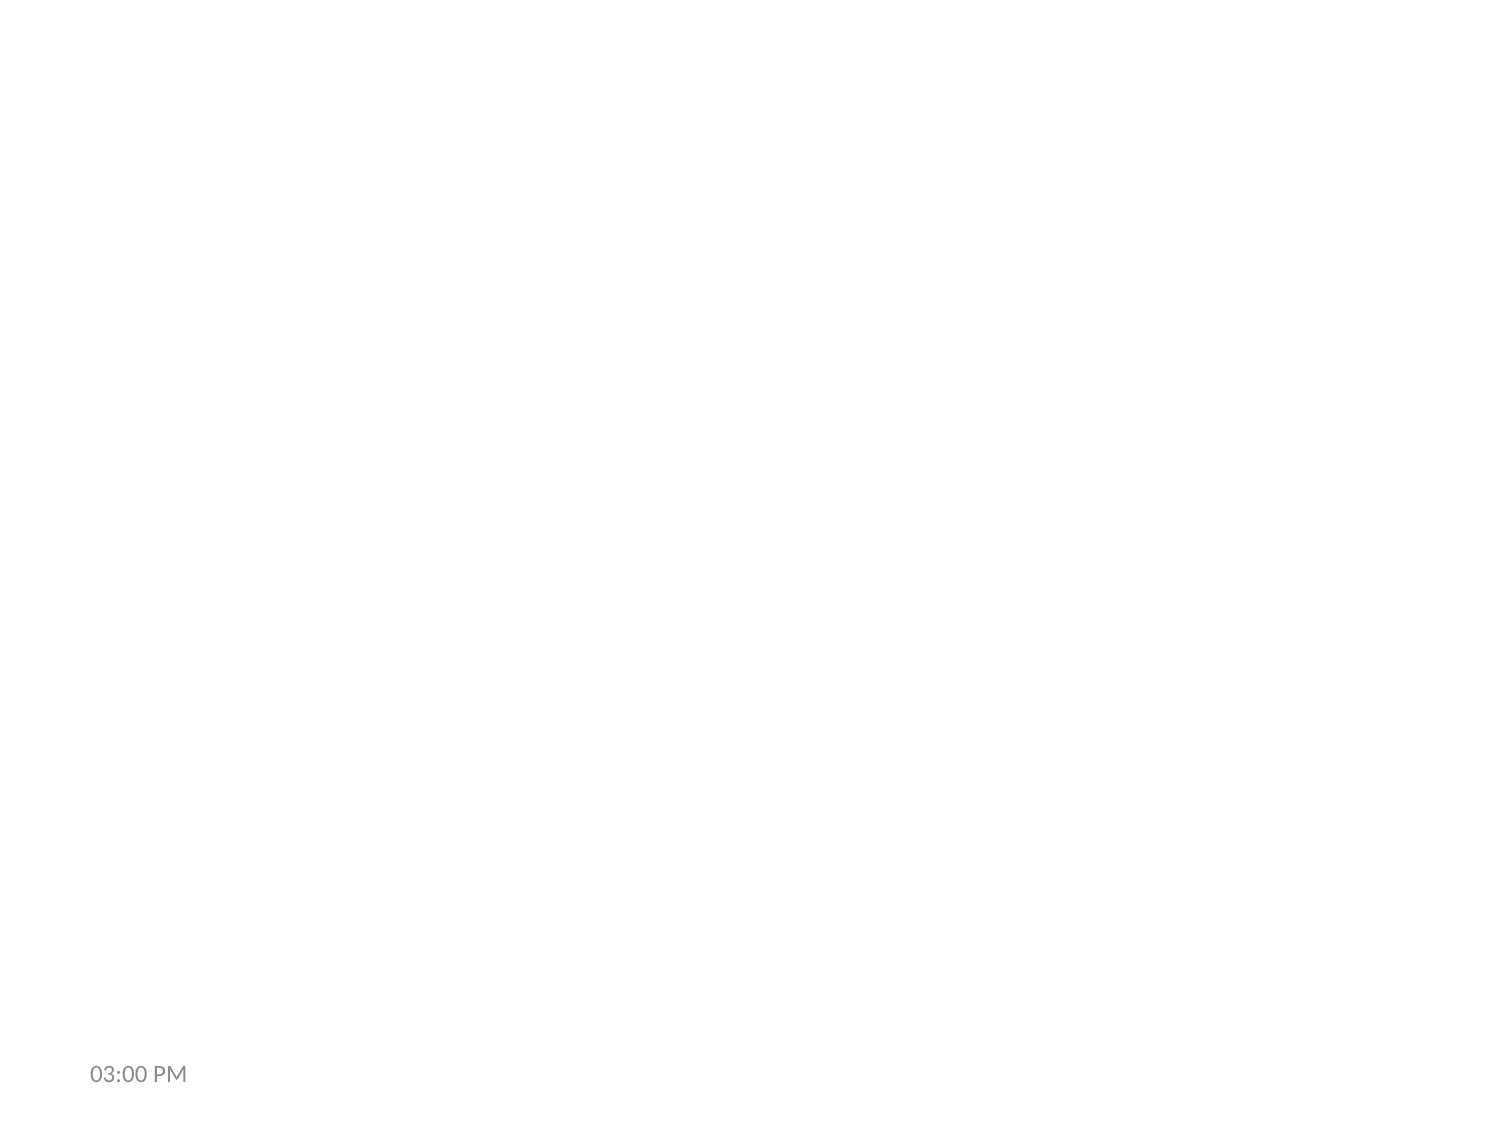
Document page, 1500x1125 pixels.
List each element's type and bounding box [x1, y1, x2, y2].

slide_number [75, 1042, 425, 1103]
